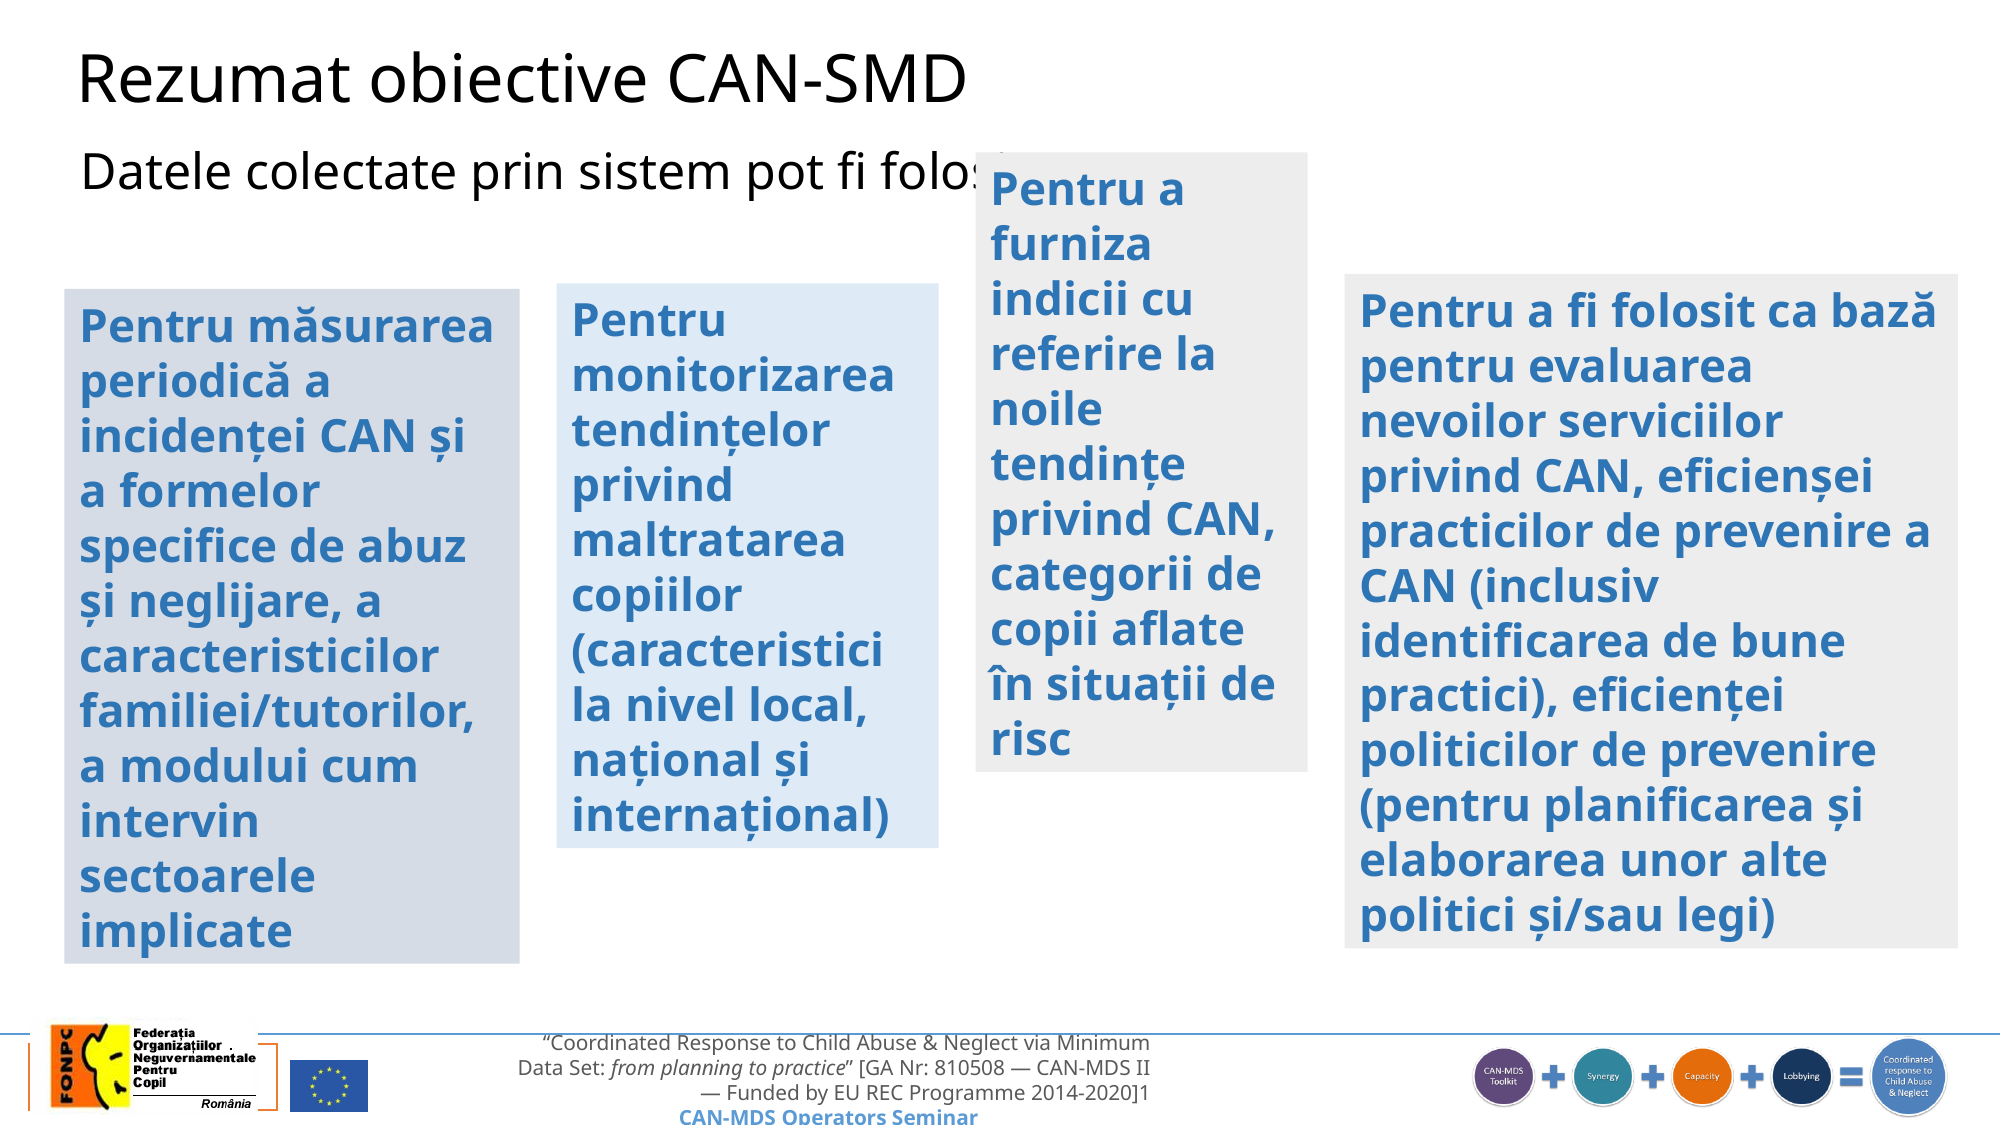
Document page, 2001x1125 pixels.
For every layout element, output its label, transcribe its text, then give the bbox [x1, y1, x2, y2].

text_box Pentru a fi folosit ca bază pentru evaluarea nevoilor serviciilor privind CAN, eficienșei practicilor de prevenire a CAN (inclusiv identificarea de bune practici), eficienței politicilor de prevenire (pentru planificarea și elaborarea unor alte politici și/sau legi) [1344, 273, 1958, 949]
text_box Pentru a furniza indicii cu referire la noile tendințe privind CAN, categorii de copii aflate în situații de risc [975, 152, 1308, 772]
text_box Rezumat obiective CAN-SMD [61, 28, 1961, 124]
text_box Pentru monitorizarea tendințelor privind maltratarea copiilor (caracteristici la nivel local, național și internațional) [556, 283, 939, 849]
text_box Pentru măsurarea periodică a incidenței CAN și a formelor specifice de abuz și neglijare, a caracteristicilor familiei/tutorilor, a modului cum intervin sectoarele implicate [64, 288, 520, 964]
picture [1470, 1035, 1949, 1119]
picture [30, 1017, 258, 1115]
picture [290, 1060, 368, 1112]
text_box Datele colectate prin sistem pot fi folosite: [66, 131, 1921, 207]
